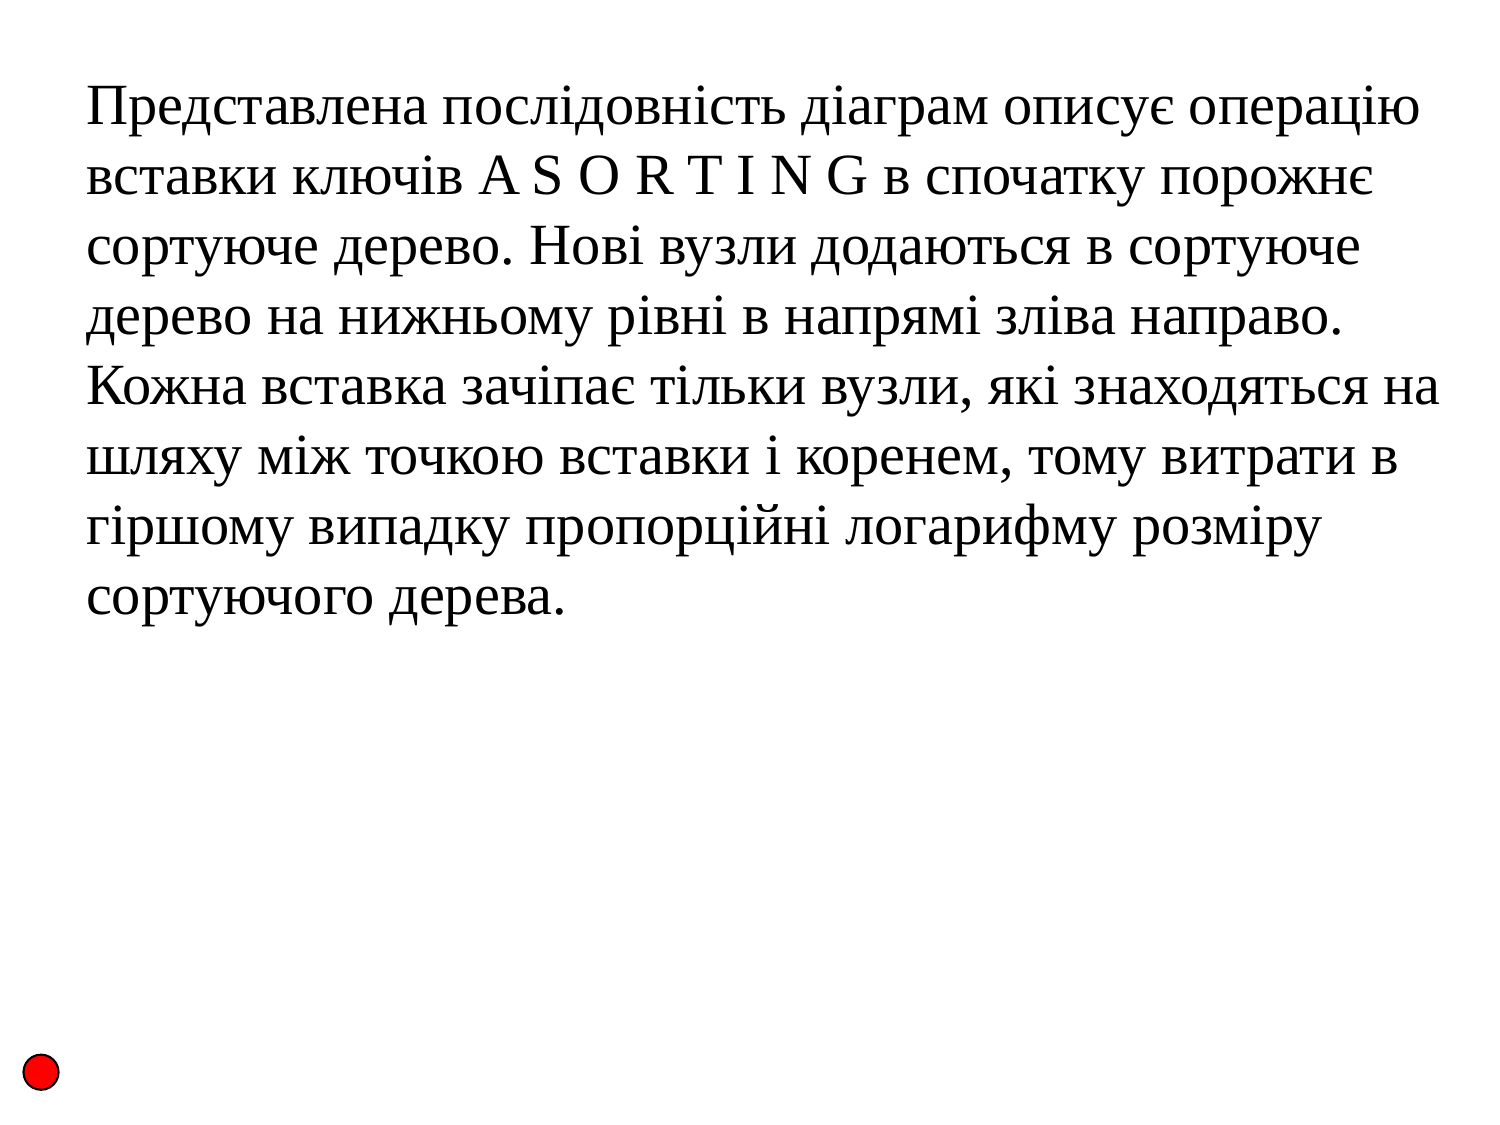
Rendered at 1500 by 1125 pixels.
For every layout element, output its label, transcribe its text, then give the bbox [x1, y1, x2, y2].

text_box [23, 1054, 59, 1090]
list Представлена послідовність діаграм описує операцію вставки ключів A S O R T I N G в спочатку порожнє сортуюче дерево. Нові вузли додаються в сортуюче дерево на нижньому рівні в напрямі зліва направо. Кожна вставка зачіпає тільки вузли, які знаходяться на шляху між точкою вставки і коренем, тому витрати в гіршому випадку пропорційні логарифму розміру сортуючого дерева. [0, 58, 1500, 1125]
